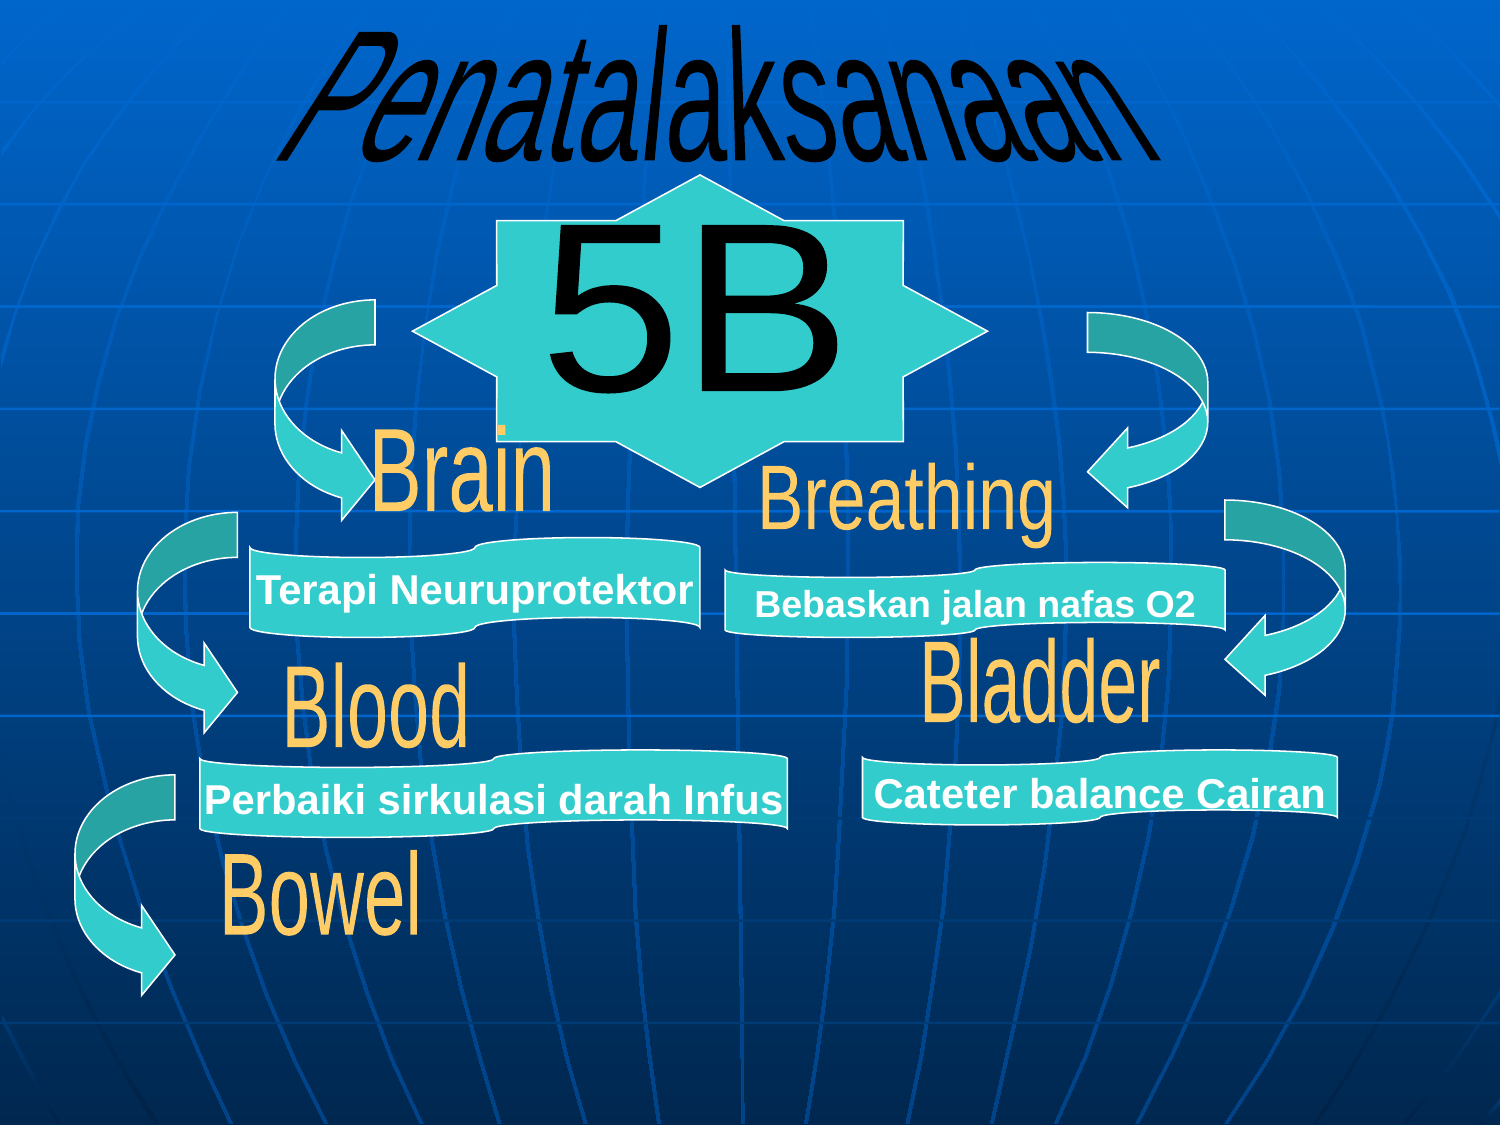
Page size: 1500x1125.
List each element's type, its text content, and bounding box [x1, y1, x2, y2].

text_box [1224, 500, 1346, 696]
text_box Bebaskan jalan nafas O2 [725, 562, 1226, 638]
text_box [137, 512, 238, 733]
text_box [274, 299, 376, 521]
text_box Cateter balance Cairan [862, 749, 1338, 825]
text_box [1087, 312, 1208, 508]
text_box Terapi Neuruprotektor [249, 537, 700, 638]
text_box [74, 774, 175, 996]
text_box Perbaiki sirkulasi darah Infus [199, 749, 788, 838]
text_box [412, 174, 988, 488]
